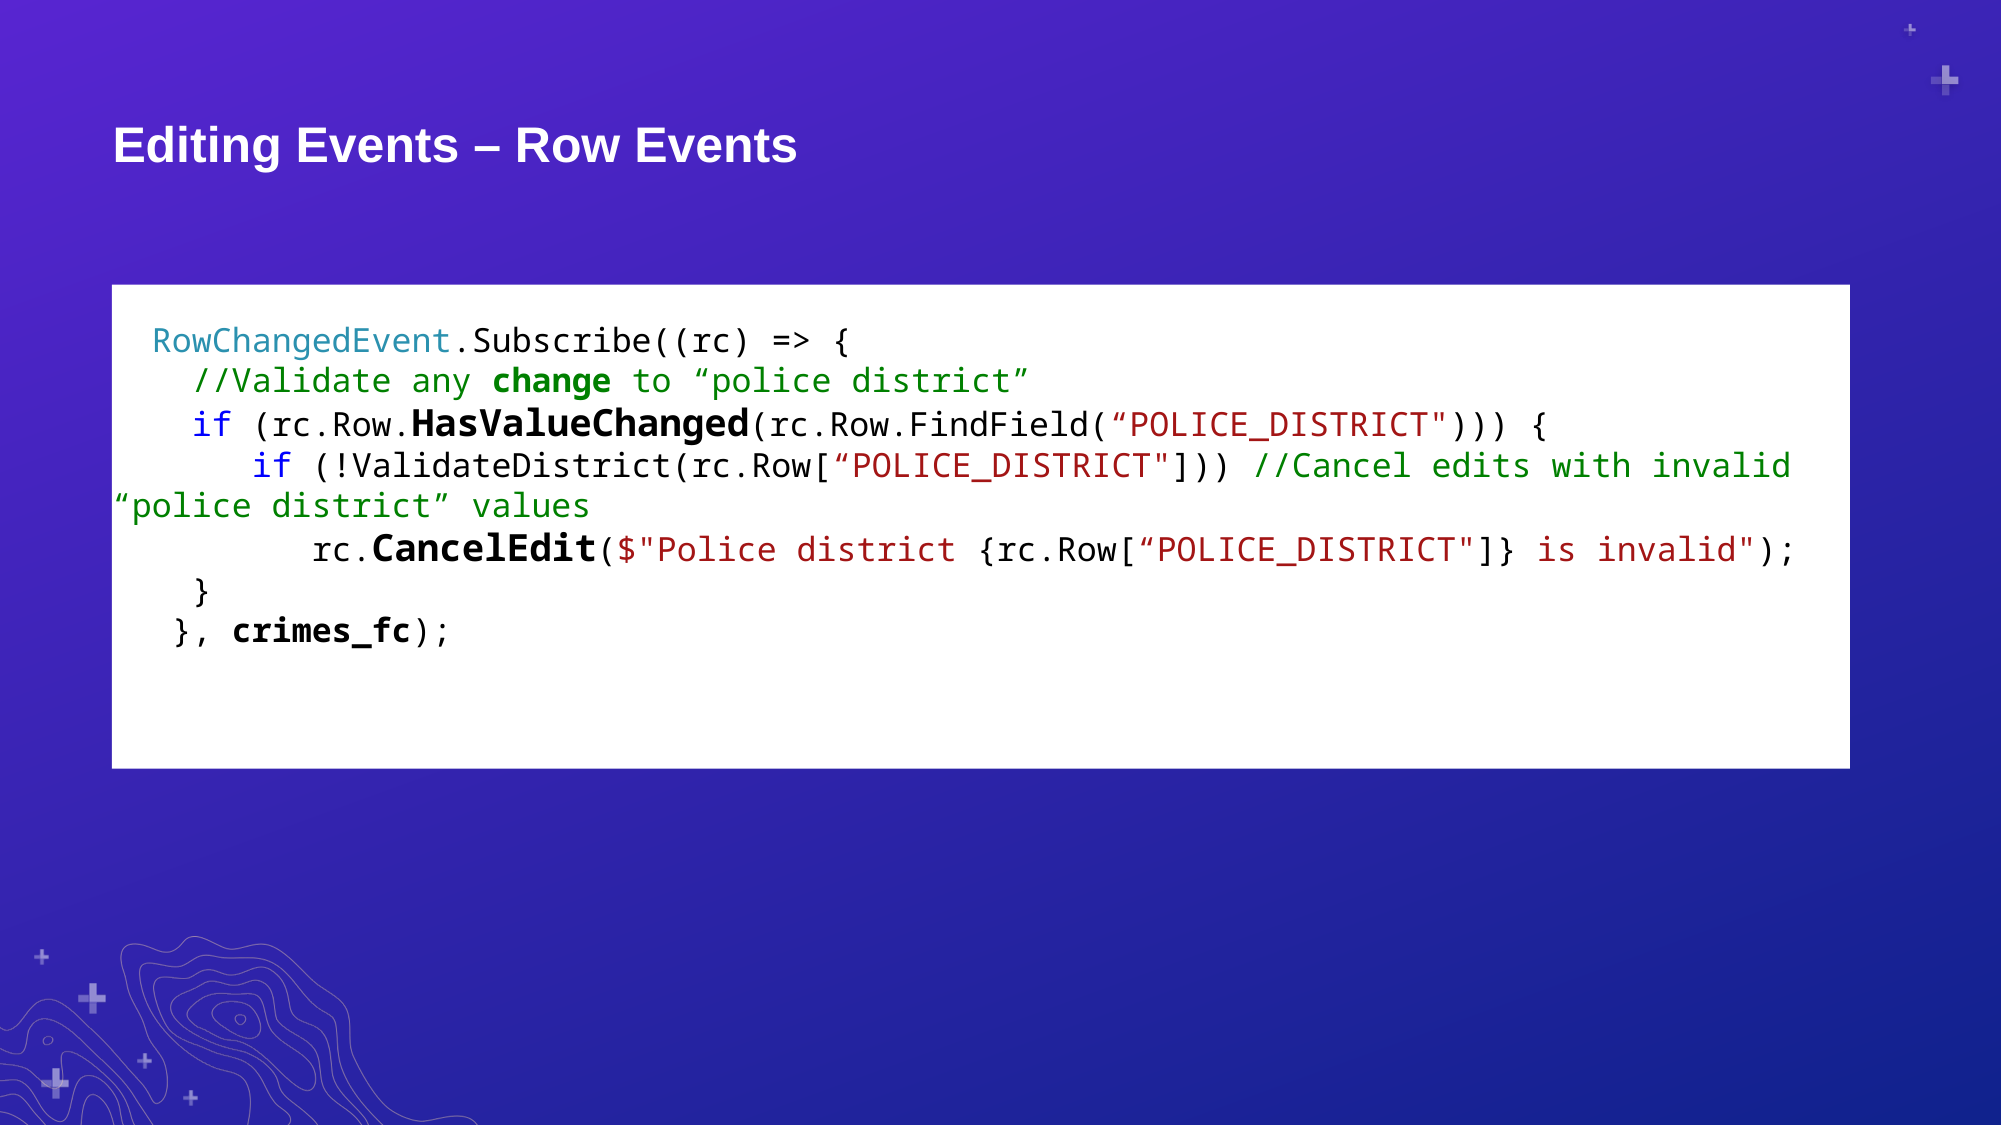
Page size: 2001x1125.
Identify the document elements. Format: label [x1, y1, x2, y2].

text_box [0, 0, 2000, 1125]
